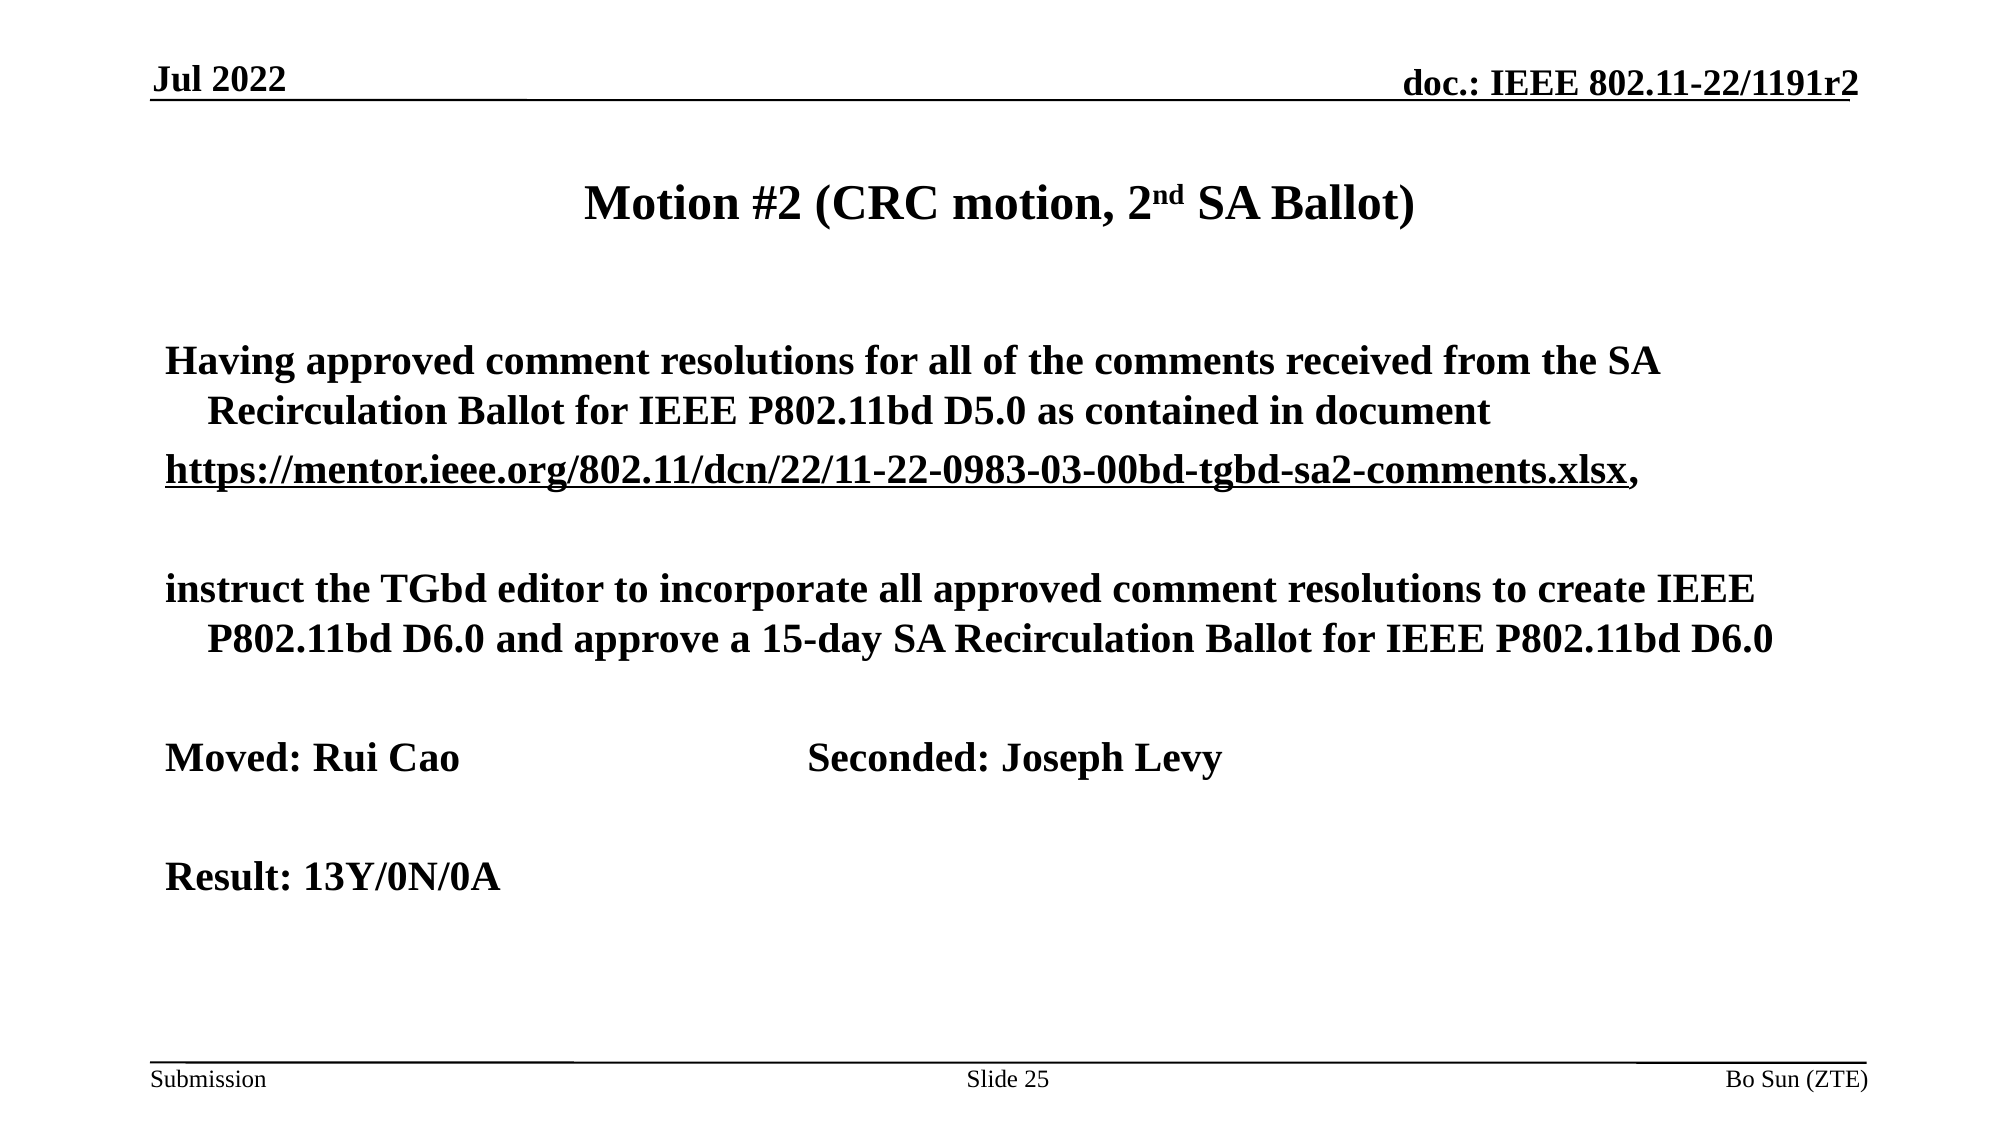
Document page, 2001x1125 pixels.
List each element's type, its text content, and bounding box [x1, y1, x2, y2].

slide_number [152, 54, 563, 100]
footer Bo Sun (ZTE) [1171, 1061, 1869, 1093]
title Motion #2 (CRC motion, 2nd SA Ballot) [149, 112, 1850, 288]
list Having approved comment resolutions for all of the comments received from the SA Recirculation Ballot for IEEE P802.11bd D5.0 as contained in document https://mentor.ieee.org/802.11/dcn/22/11-22-0983-03-00bd-tgbd-sa2-comments.xlsx, instruct the TGbd editor to incorporate all approved comment resolutions to create IEEE P802.11bd D6.0 and approve a 15-day SA Recirculation Ballot for IEEE P802.11bd D6.0 Moved: Rui Cao Seconded: Joseph Levy Result: 13Y/0N/0A [149, 324, 1850, 1000]
slide_number Slide 25 [949, 1061, 1067, 1123]
